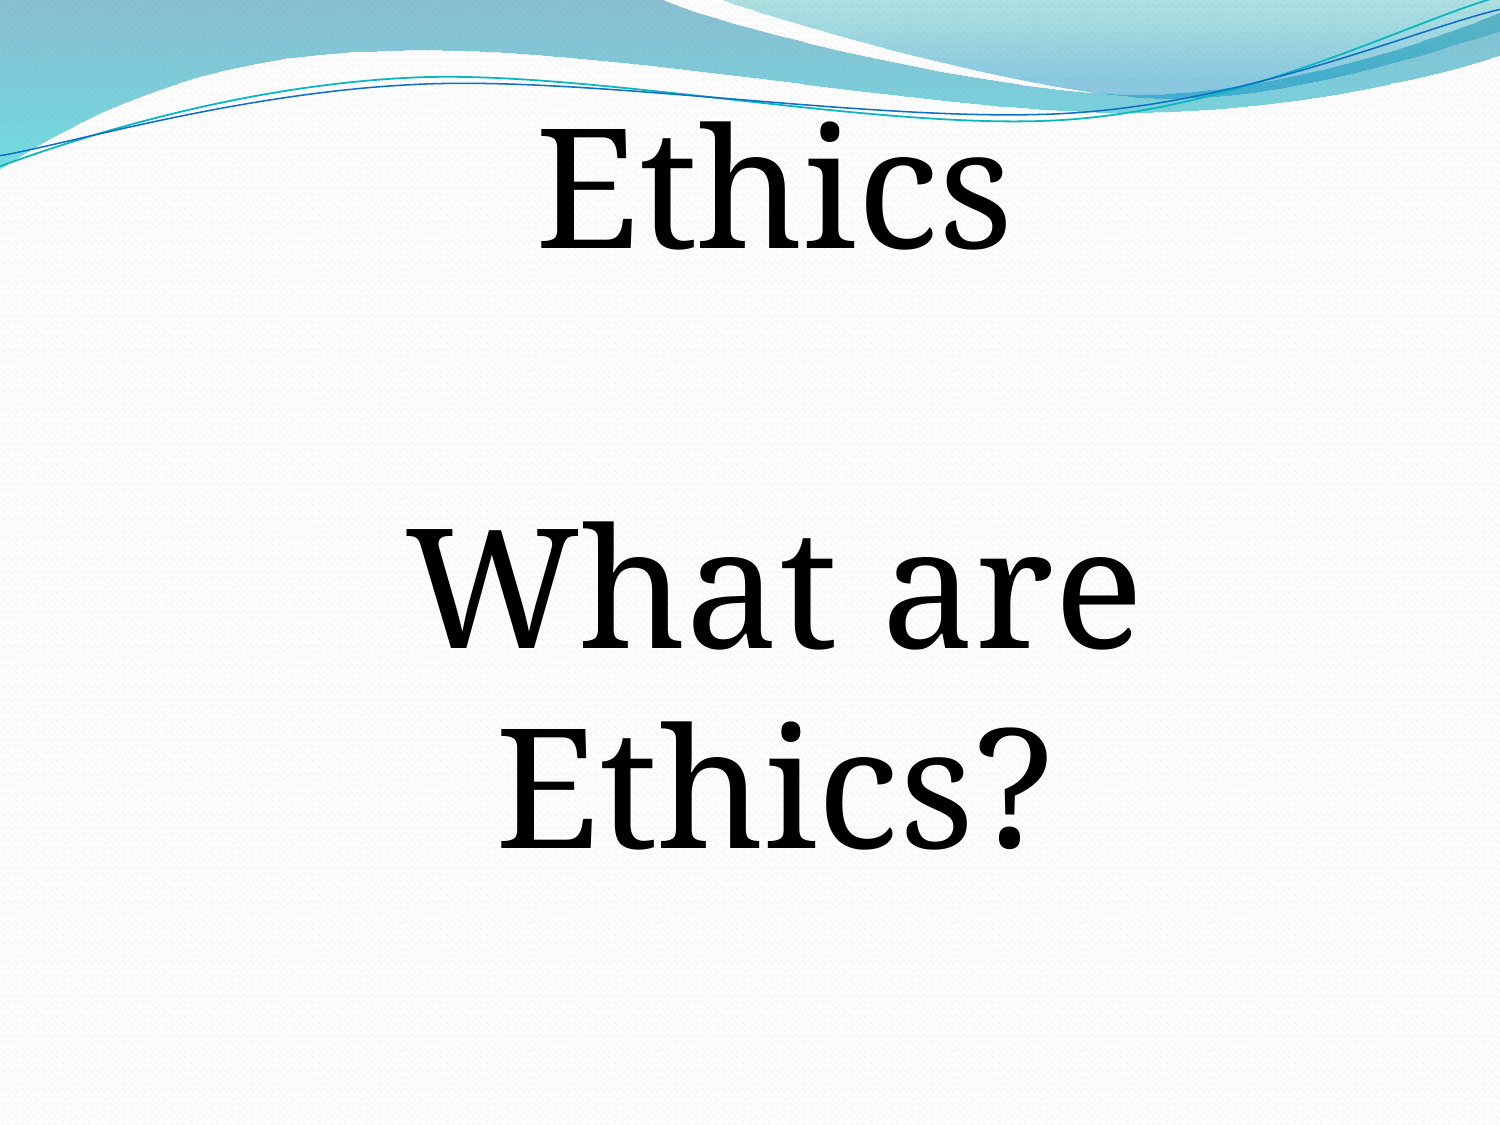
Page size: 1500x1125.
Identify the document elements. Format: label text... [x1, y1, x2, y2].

text_box Ethics What are Ethics? [174, 74, 1375, 890]
